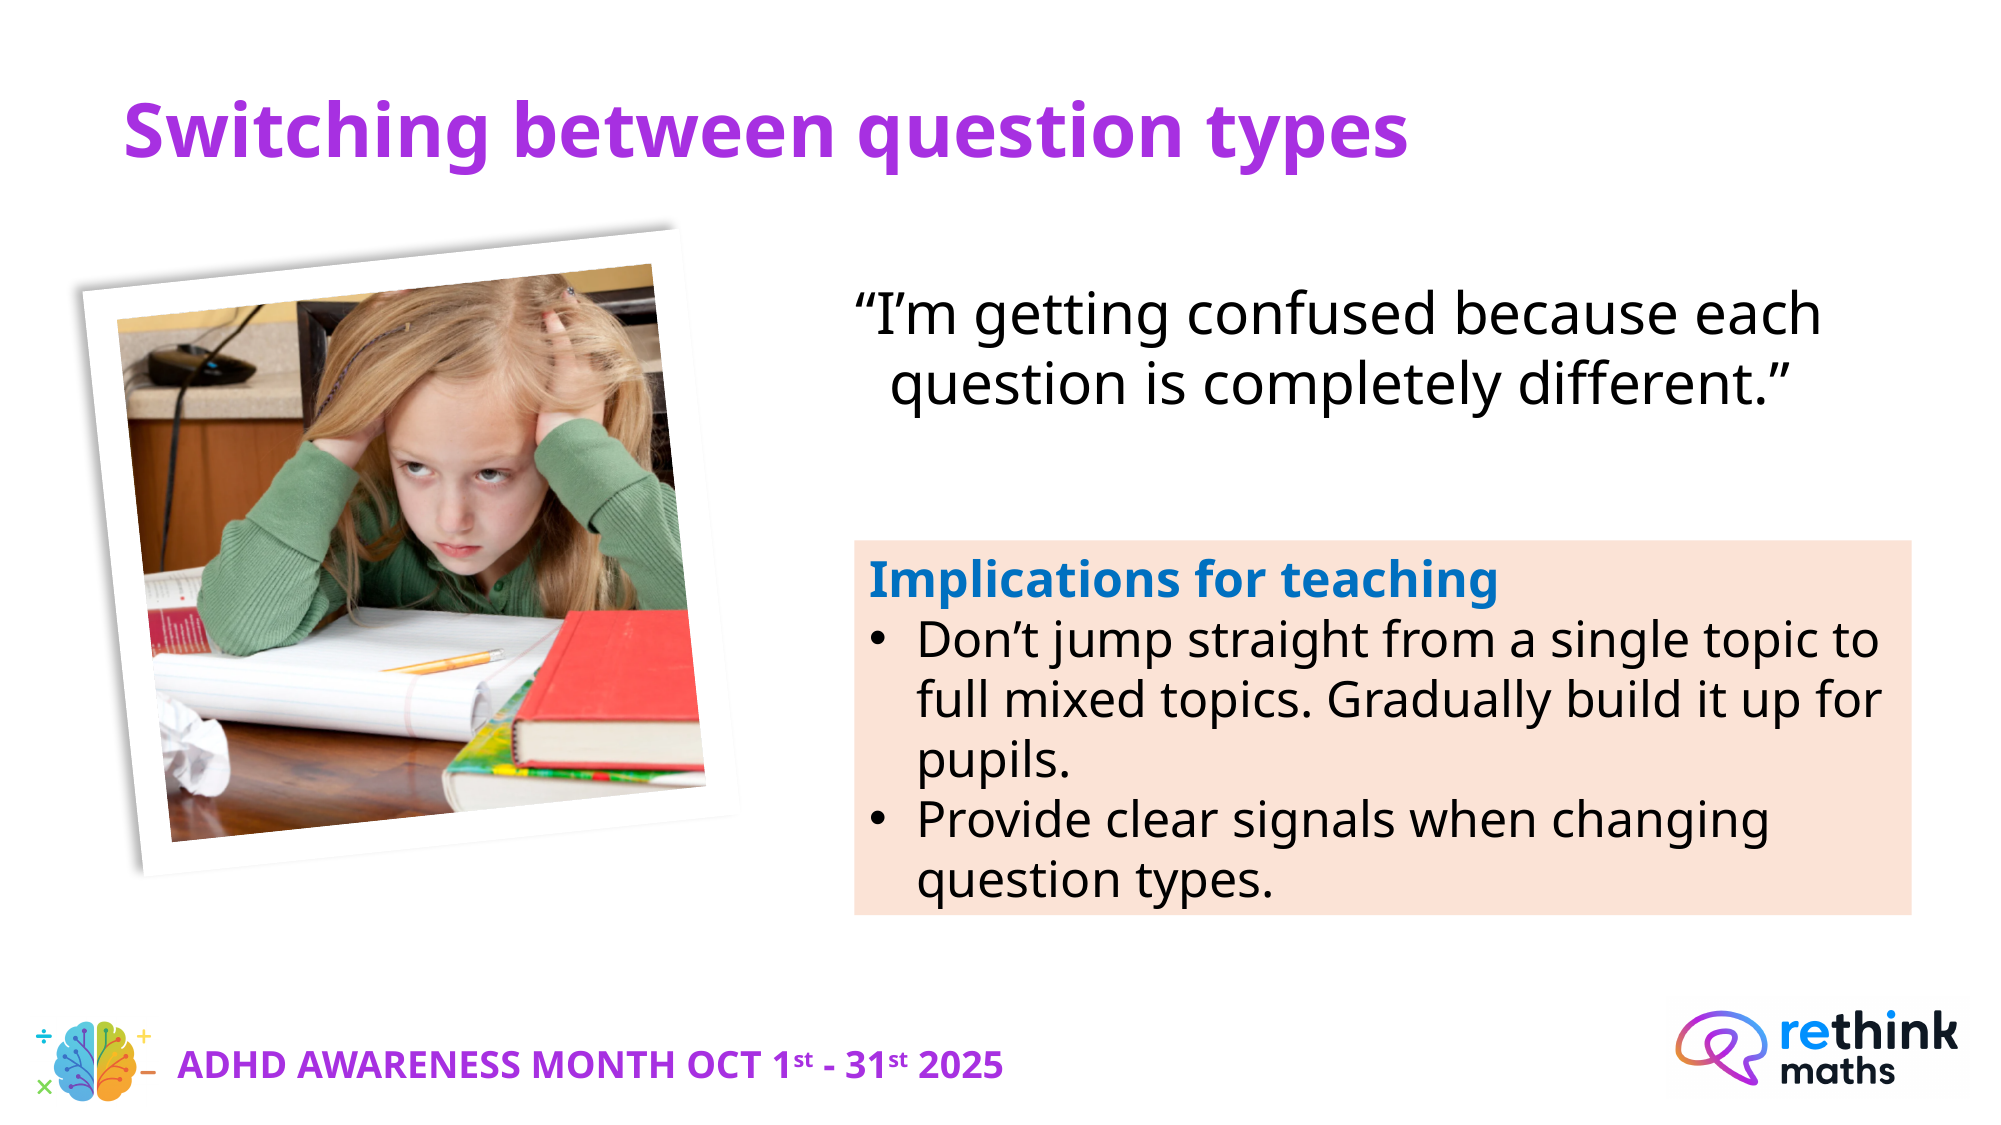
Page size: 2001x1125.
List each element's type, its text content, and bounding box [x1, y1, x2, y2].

text_box Implications for teaching Don’t jump straight from a single topic to full mixed topics. Gradually build it up for pupils. Provide clear signals when changing question types. [854, 540, 1912, 916]
picture [29, 1015, 160, 1108]
text_box ADHD AWARENESS MONTH OCT 1st - 31st 2025 [162, 1033, 1170, 1094]
text_box “I’m getting confused because each question is completely different.” [822, 268, 1858, 424]
picture [117, 264, 706, 842]
picture [1665, 995, 1971, 1099]
text_box Switching between question types [108, 75, 1536, 180]
